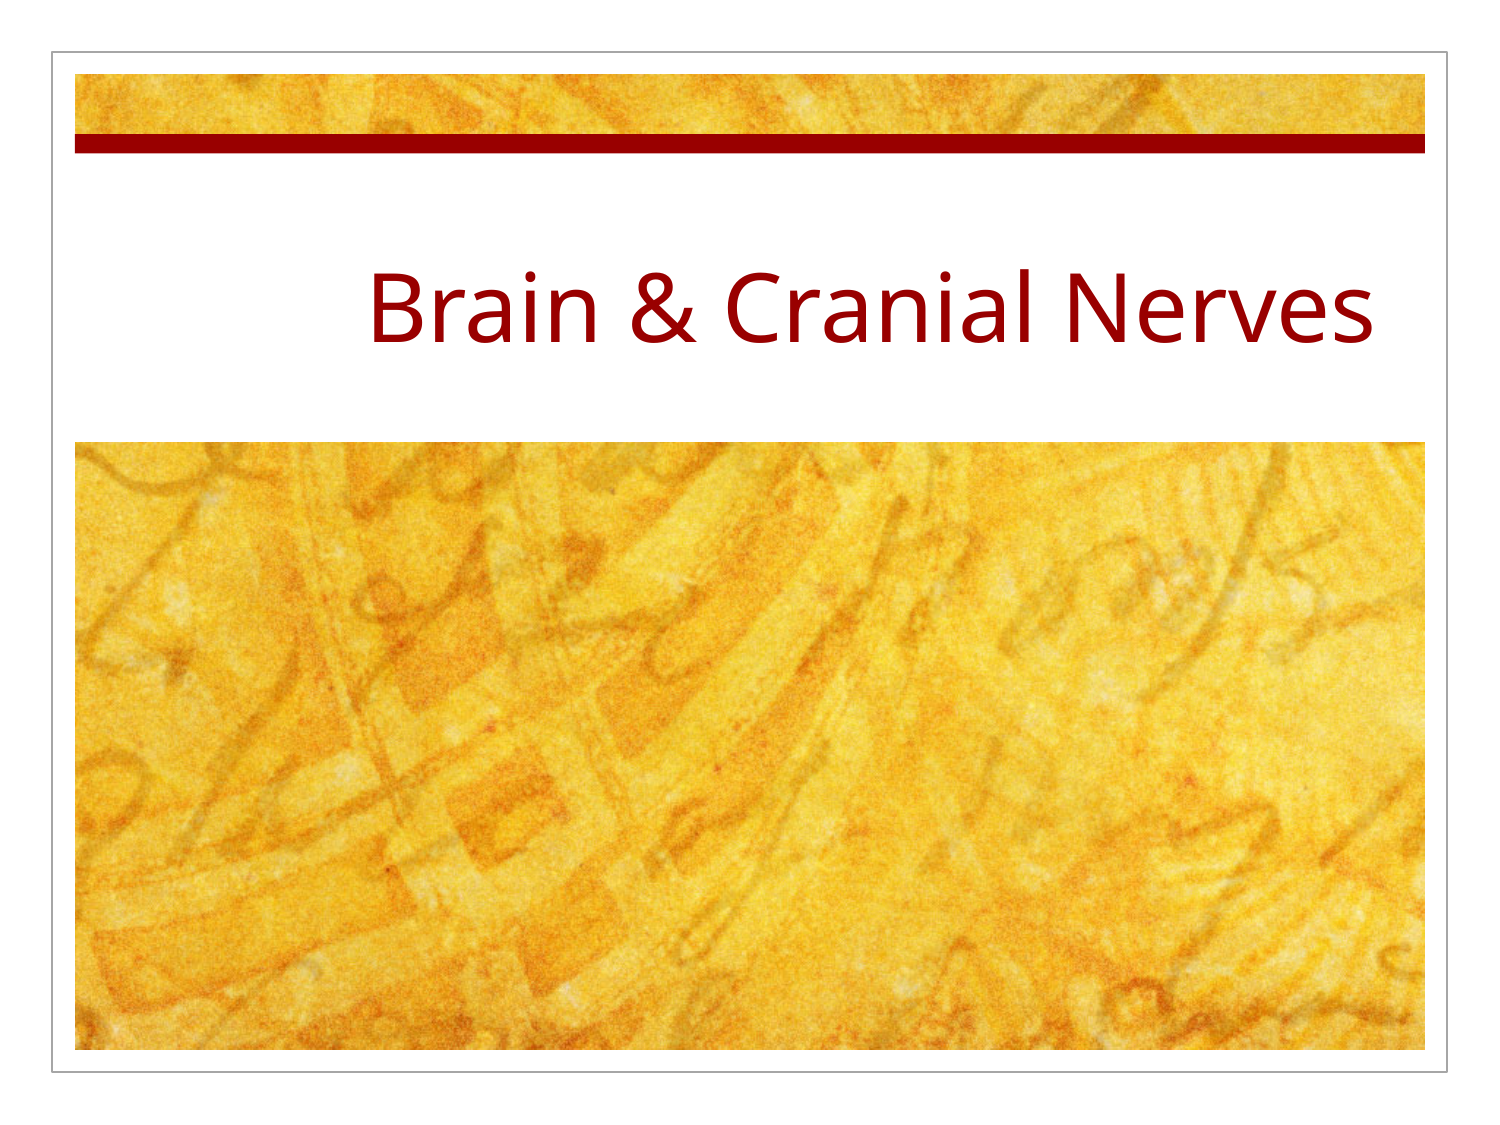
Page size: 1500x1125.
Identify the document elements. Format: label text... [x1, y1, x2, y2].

picture [75, 74, 1425, 134]
title Brain & Cranial Nerves [112, 158, 1392, 362]
picture [75, 442, 1425, 1050]
